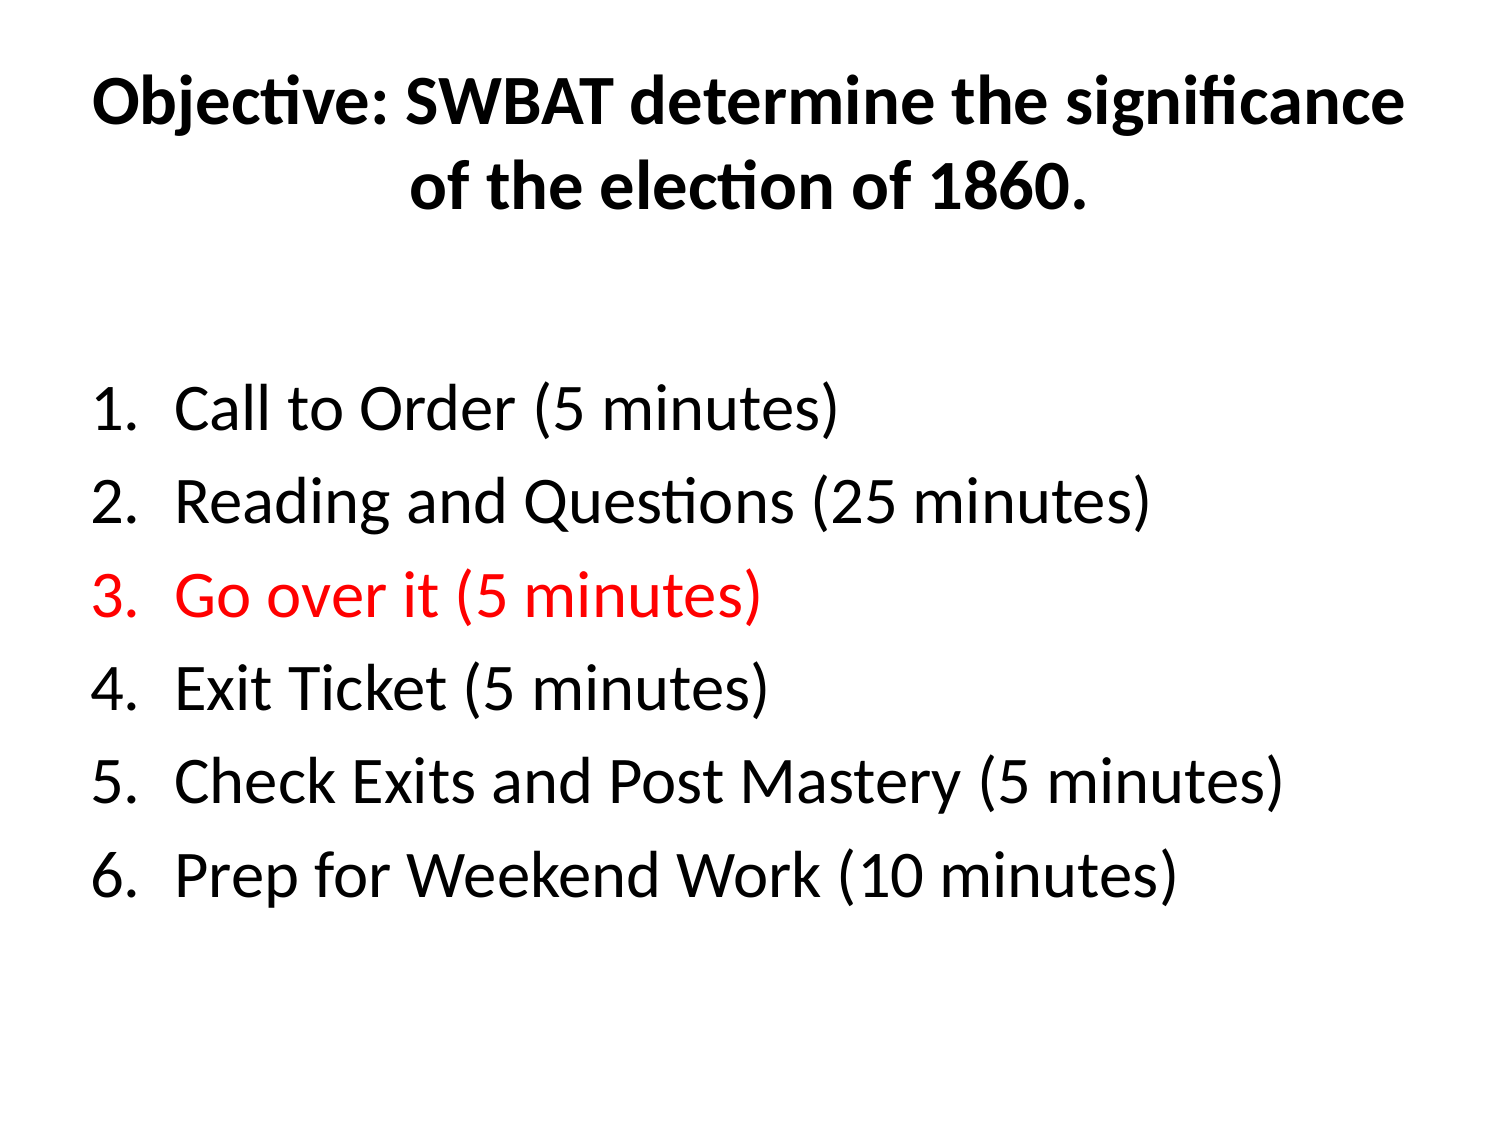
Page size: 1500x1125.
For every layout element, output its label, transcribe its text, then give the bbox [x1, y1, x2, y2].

list Call to Order (5 minutes) Reading and Questions (25 minutes) Go over it (5 minutes) Exit Ticket (5 minutes) Check Exits and Post Mastery (5 minutes) Prep for Weekend Work (10 minutes) [75, 262, 1425, 1005]
title Objective: SWBAT determine the significance of the election of 1860. [75, 45, 1425, 233]
